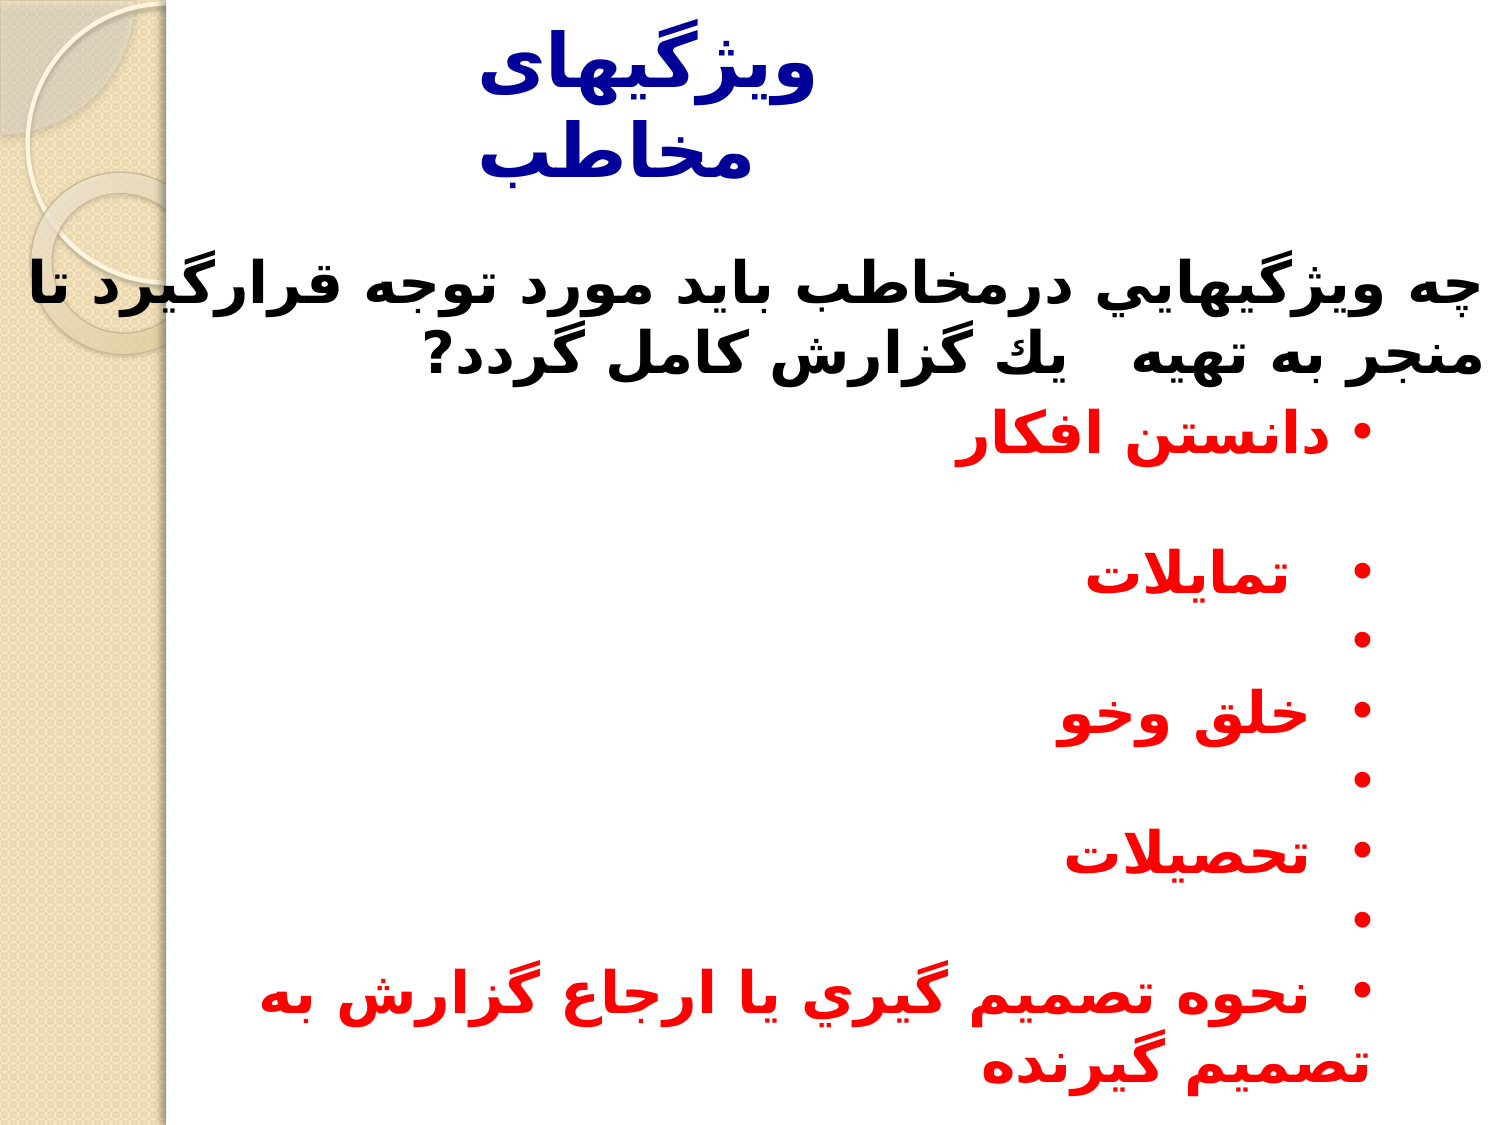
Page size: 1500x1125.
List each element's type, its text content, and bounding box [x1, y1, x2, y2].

text_box چه ويژگيهايي درمخاطب بايد مورد توجه قرارگيرد تا منجر به تهيه يك گزارش كامل گردد? [0, 237, 1500, 393]
title ویژگیهای مخاطب [462, 37, 1000, 168]
text_box دانستن افكار تمايلات خلق وخو تحصيلات نحوه تصميم گيري يا ارجاع گزارش به تصميم گيرنده [75, 393, 1388, 1102]
